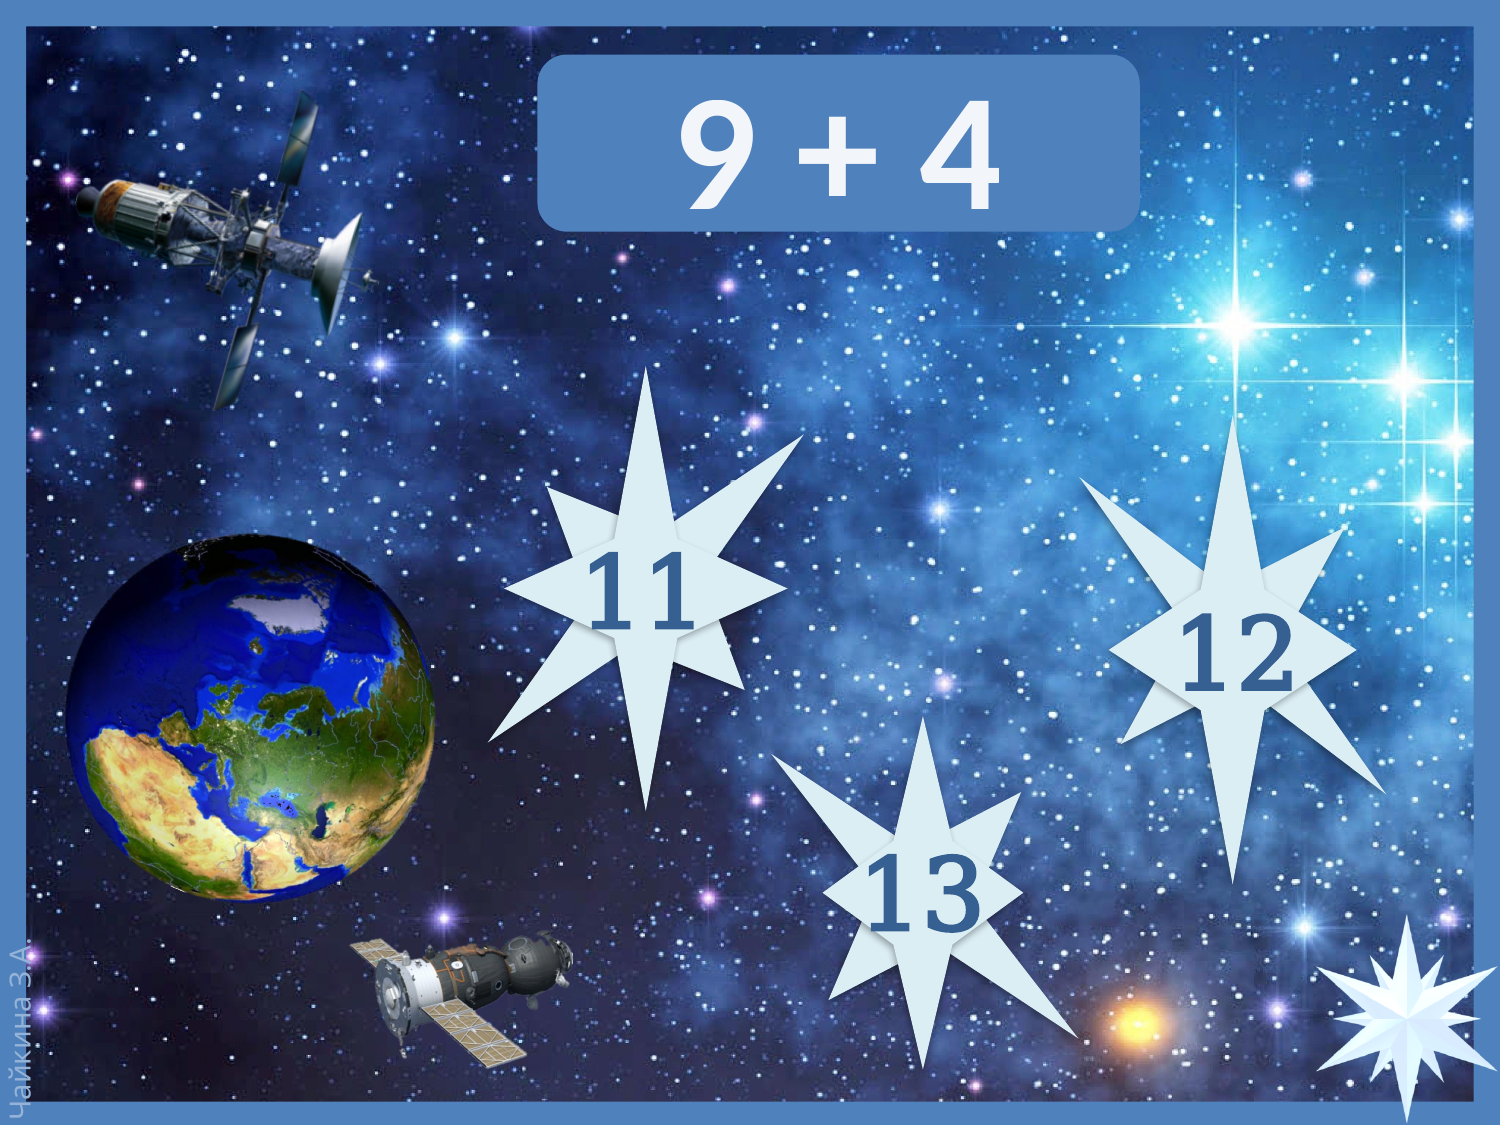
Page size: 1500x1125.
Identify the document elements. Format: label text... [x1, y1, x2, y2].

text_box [1076, 414, 1389, 885]
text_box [715, 715, 1135, 1070]
picture [1, 27, 1499, 1125]
text_box 9 + 4 [535, 52, 1142, 234]
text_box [424, 365, 867, 812]
